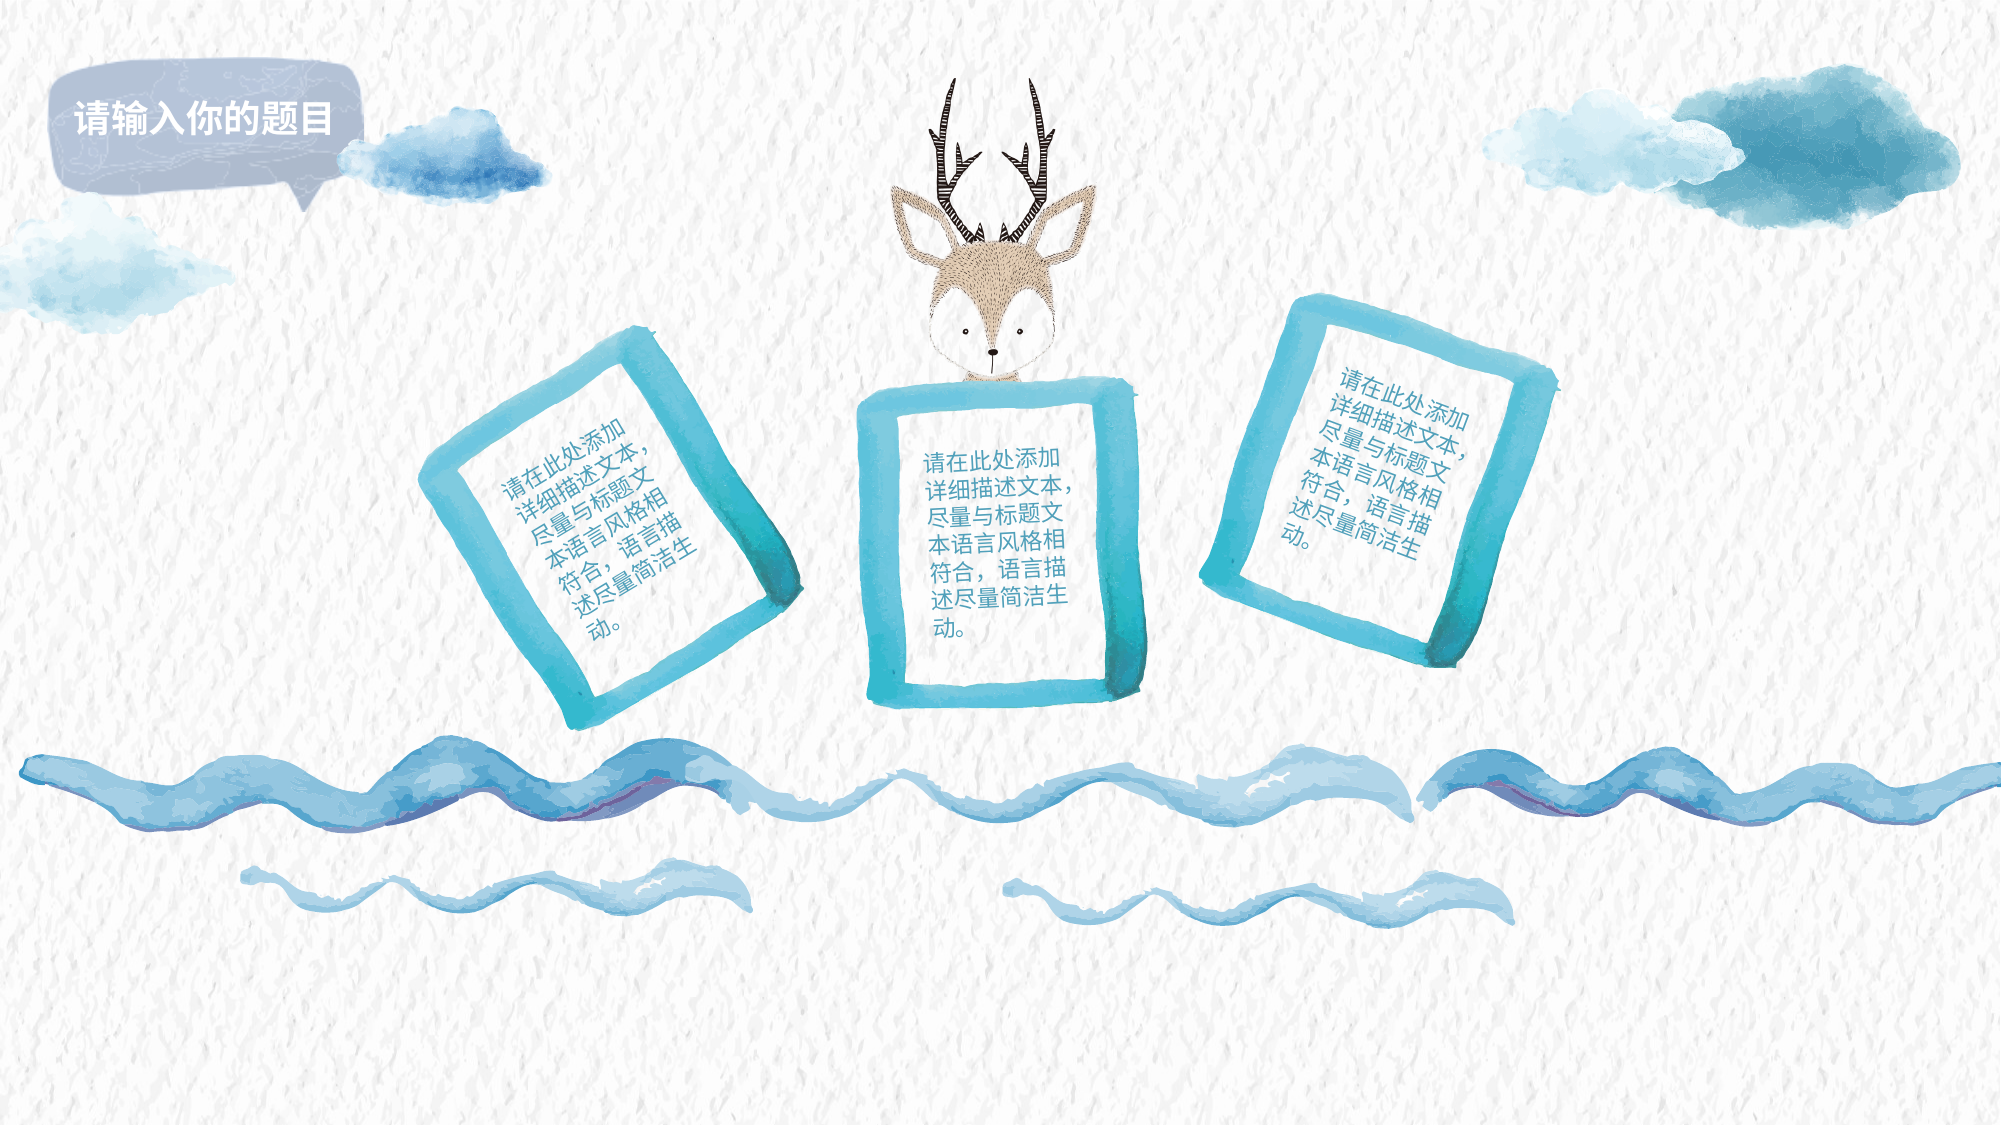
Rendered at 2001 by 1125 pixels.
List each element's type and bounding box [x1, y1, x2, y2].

text_box [465, 360, 757, 695]
text_box [1234, 312, 1527, 647]
text_box [46, 57, 364, 212]
picture [0, 0, 2000, 1125]
text_box [856, 375, 1148, 710]
